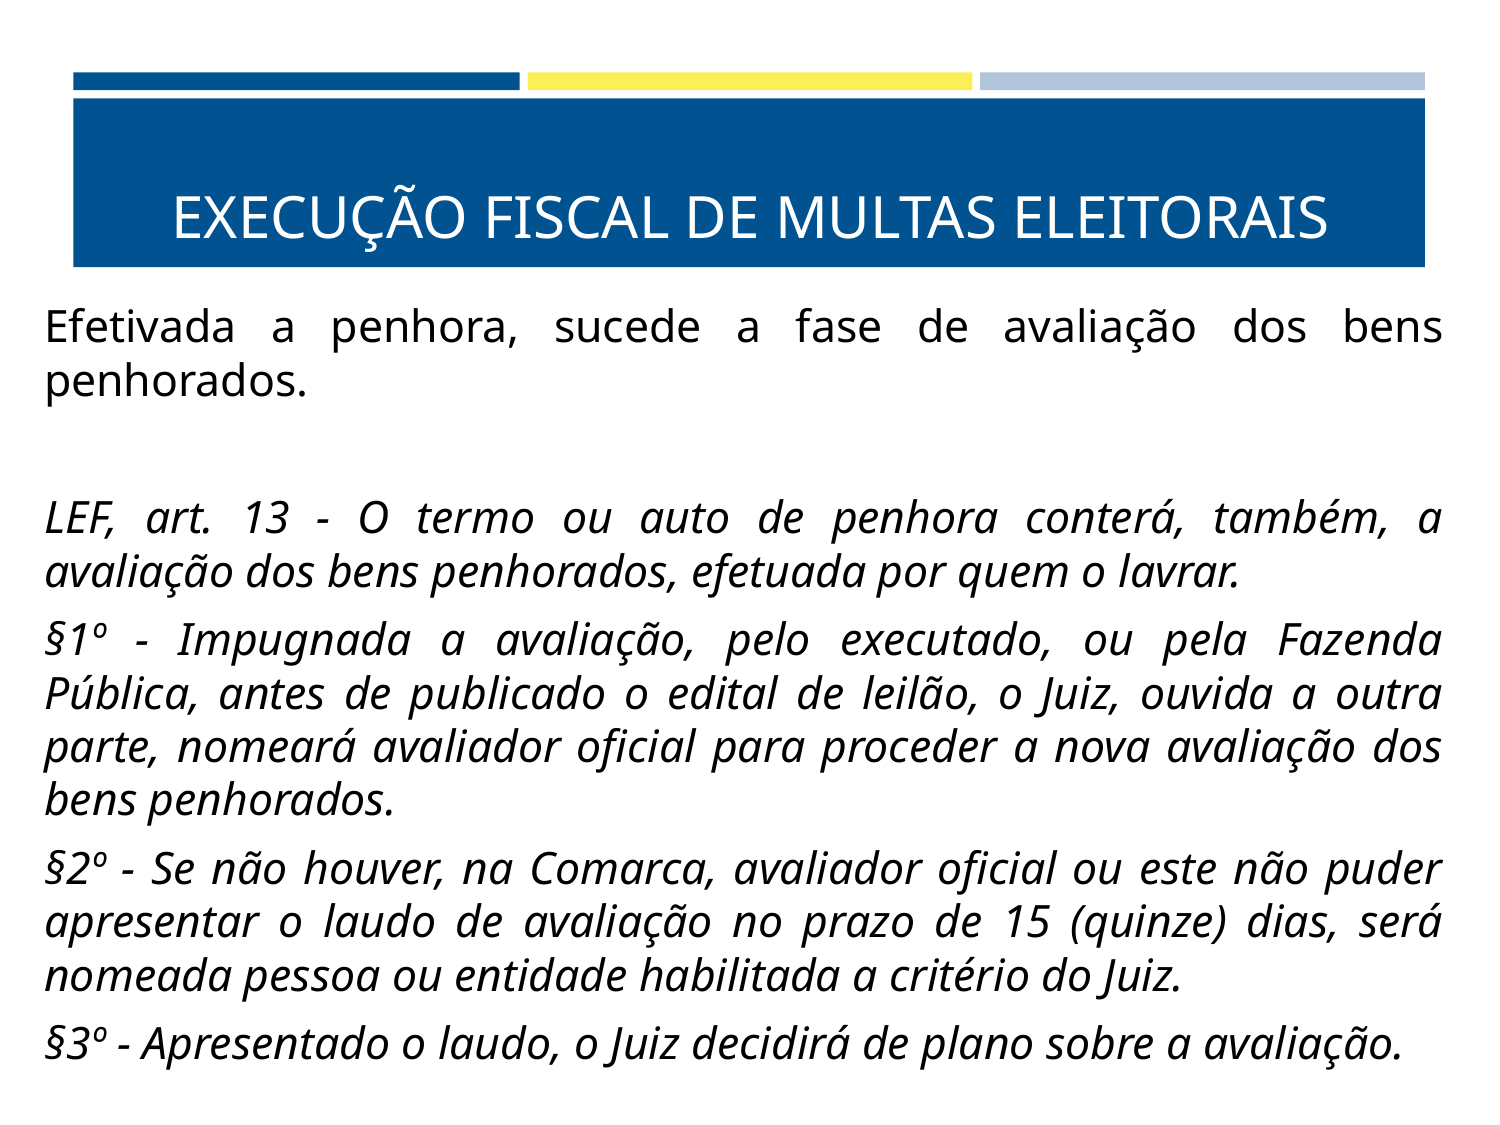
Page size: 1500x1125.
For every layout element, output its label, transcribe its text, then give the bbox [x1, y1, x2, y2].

list Efetivada a penhora, sucede a fase de avaliação dos bens penhorados. LEF, art. 13 - O termo ou auto de penhora conterá, também, a avaliação dos bens penhorados, efetuada por quem o lavrar. §1º - Impugnada a avaliação, pelo executado, ou pela Fazenda Pública, antes de publicado o edital de leilão, o Juiz, ouvida a outra parte, nomeará avaliador oficial para proceder a nova avaliação dos bens penhorados. §2º - Se não houver, na Comarca, avaliador oficial ou este não puder apresentar o laudo de avaliação no prazo de 15 (quinze) dias, será nomeada pessoa ou entidade habilitada a critério do Juiz. §3º - Apresentado o laudo, o Juiz decidirá de plano sobre a avaliação. [29, 290, 1459, 1094]
title EXECUÇÃO FISCAL DE MULTAS ELEITORAIS [95, 112, 1406, 259]
